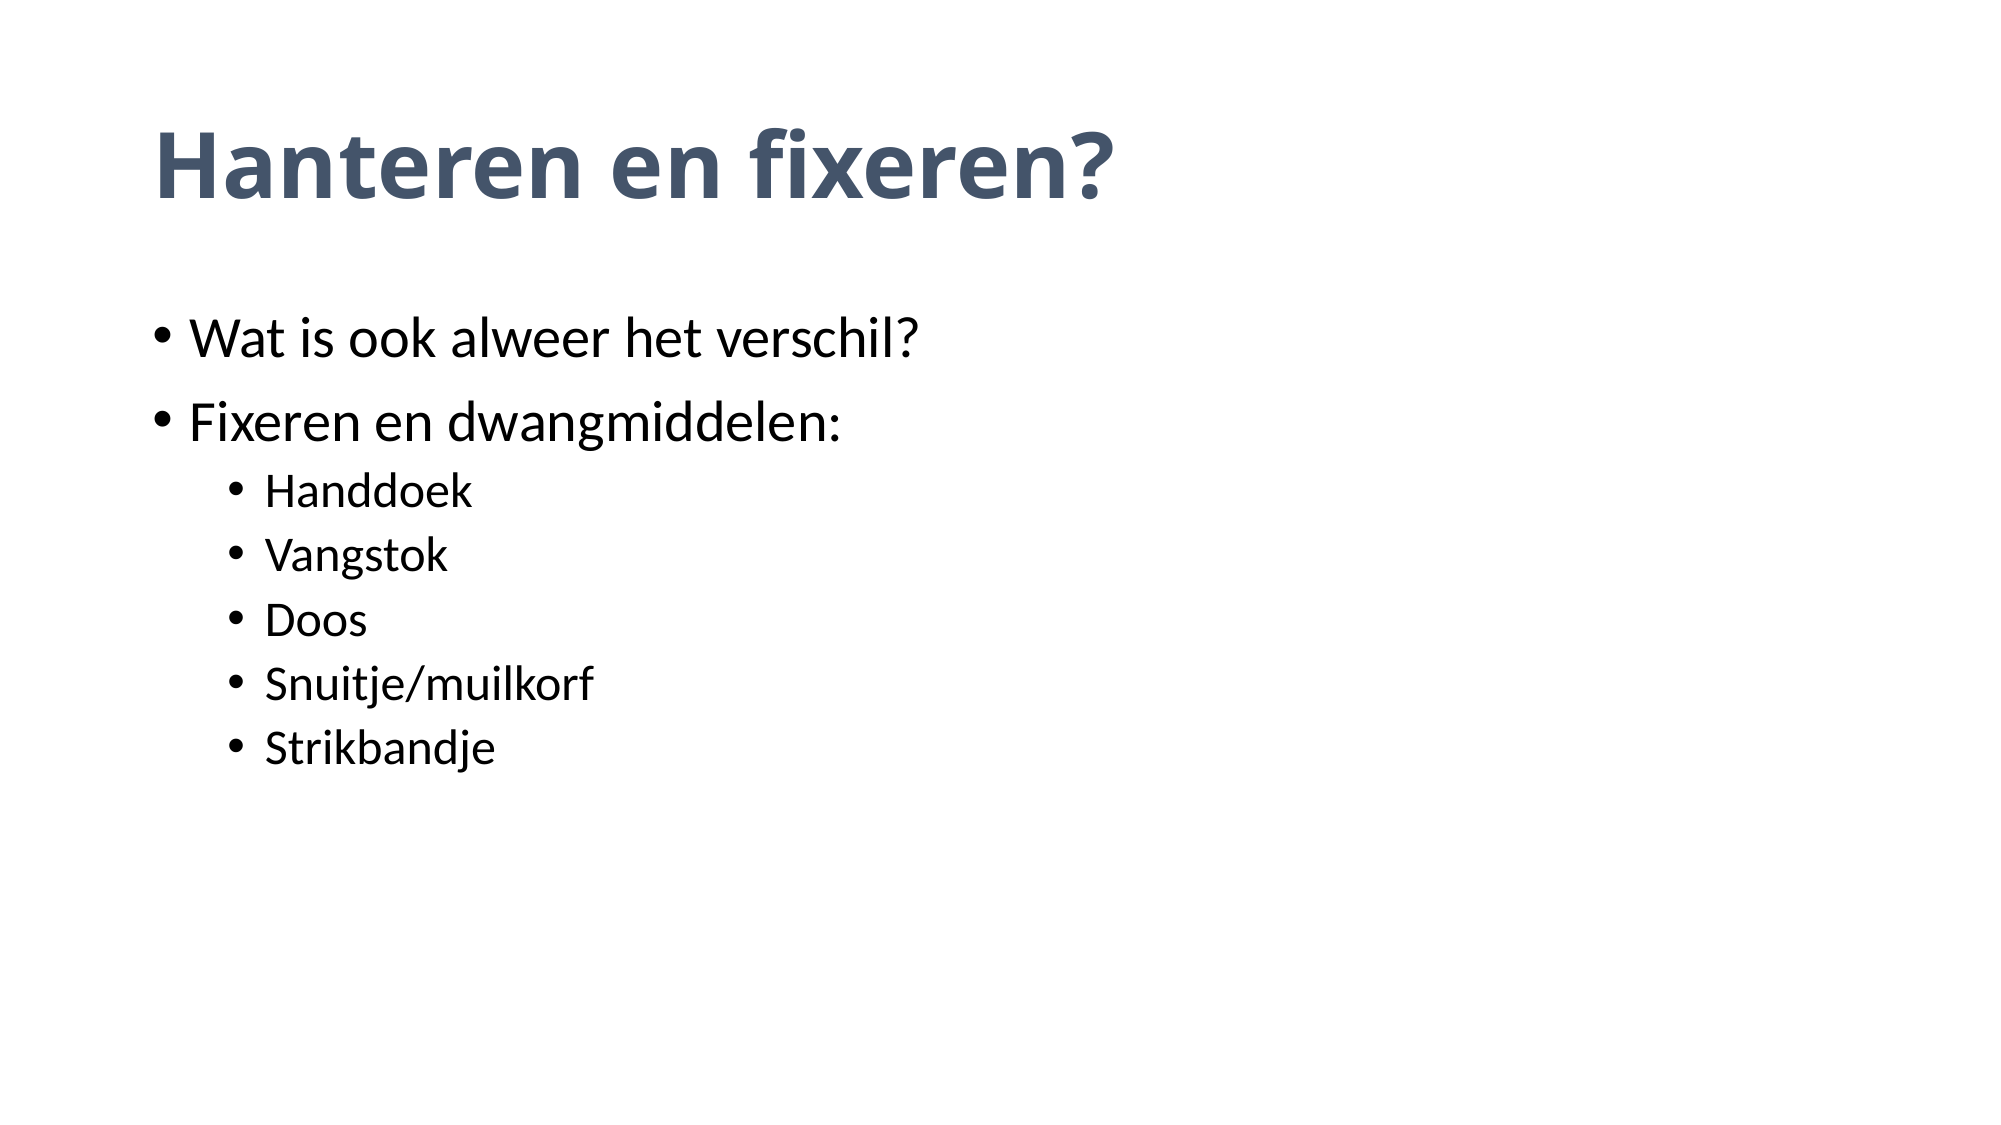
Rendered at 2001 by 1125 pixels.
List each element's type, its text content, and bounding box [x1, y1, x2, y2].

title Hanteren en fixeren? [137, 59, 1863, 278]
list Wat is ook alweer het verschil? Fixeren en dwangmiddelen: Handdoek Vangstok Doos Snuitje/muilkorf Strikbandje [137, 299, 1863, 1014]
